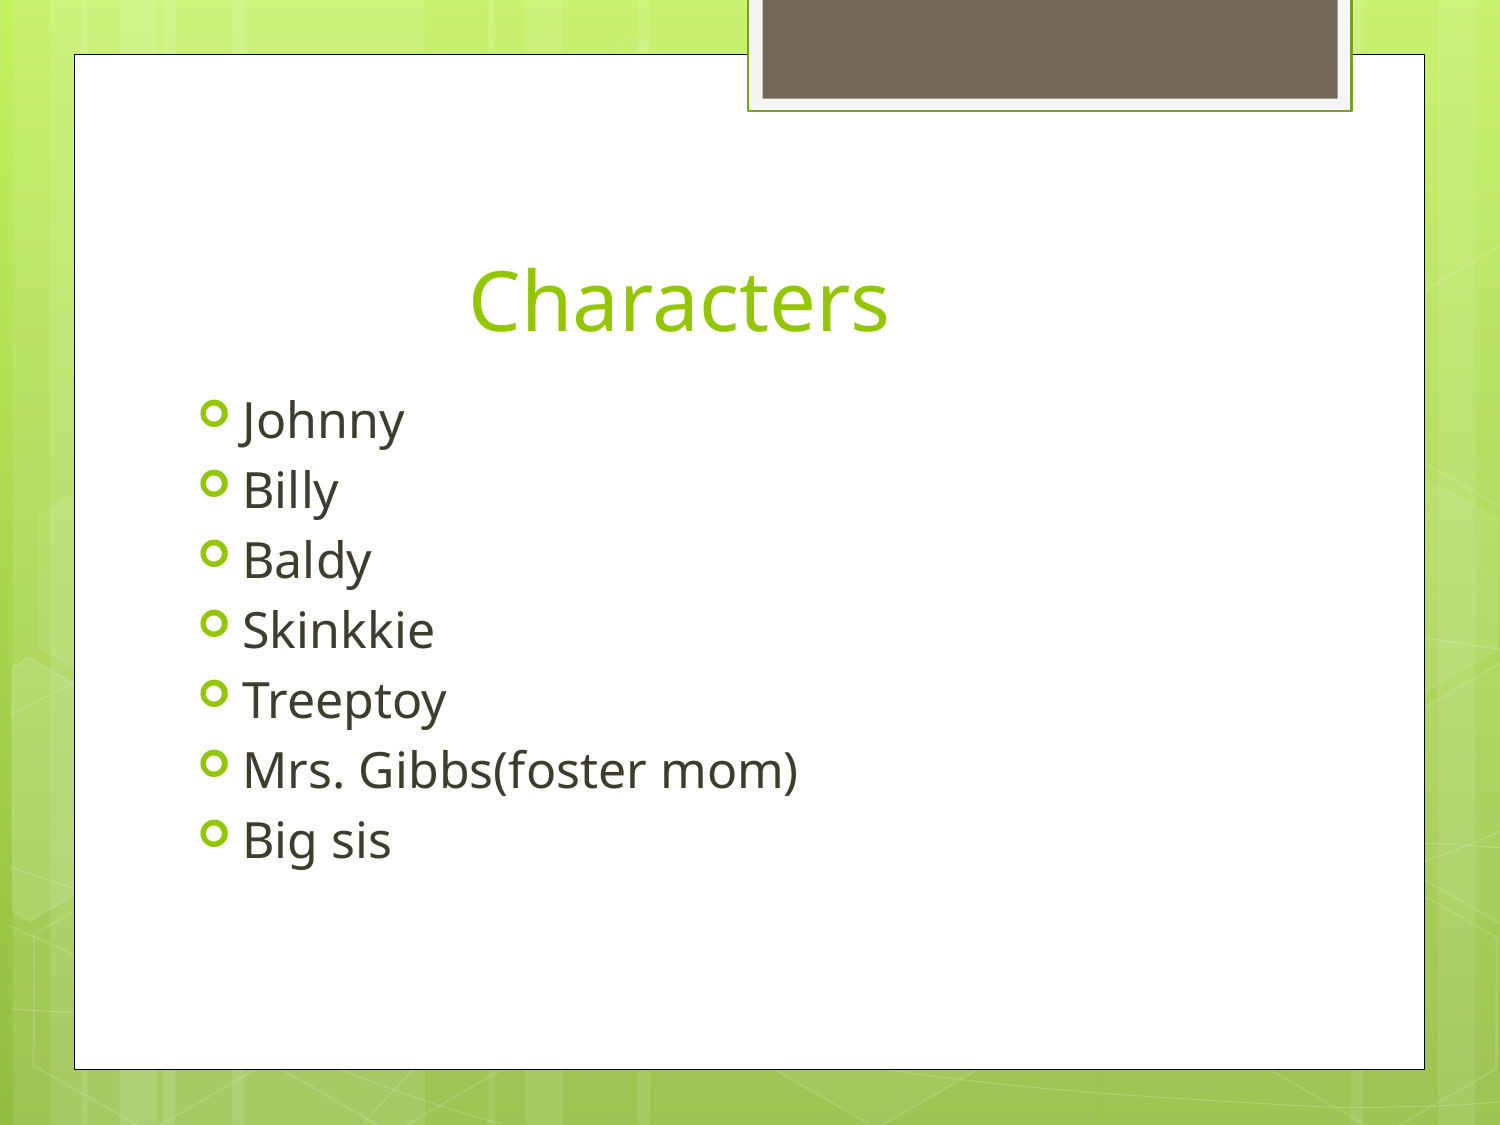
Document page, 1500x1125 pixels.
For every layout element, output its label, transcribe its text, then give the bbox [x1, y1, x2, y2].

title Characters [171, 168, 1324, 357]
list Johnny Billy Baldy Skinkkie Treeptoy Mrs. Gibbs(foster mom) Big sis [171, 381, 1283, 957]
